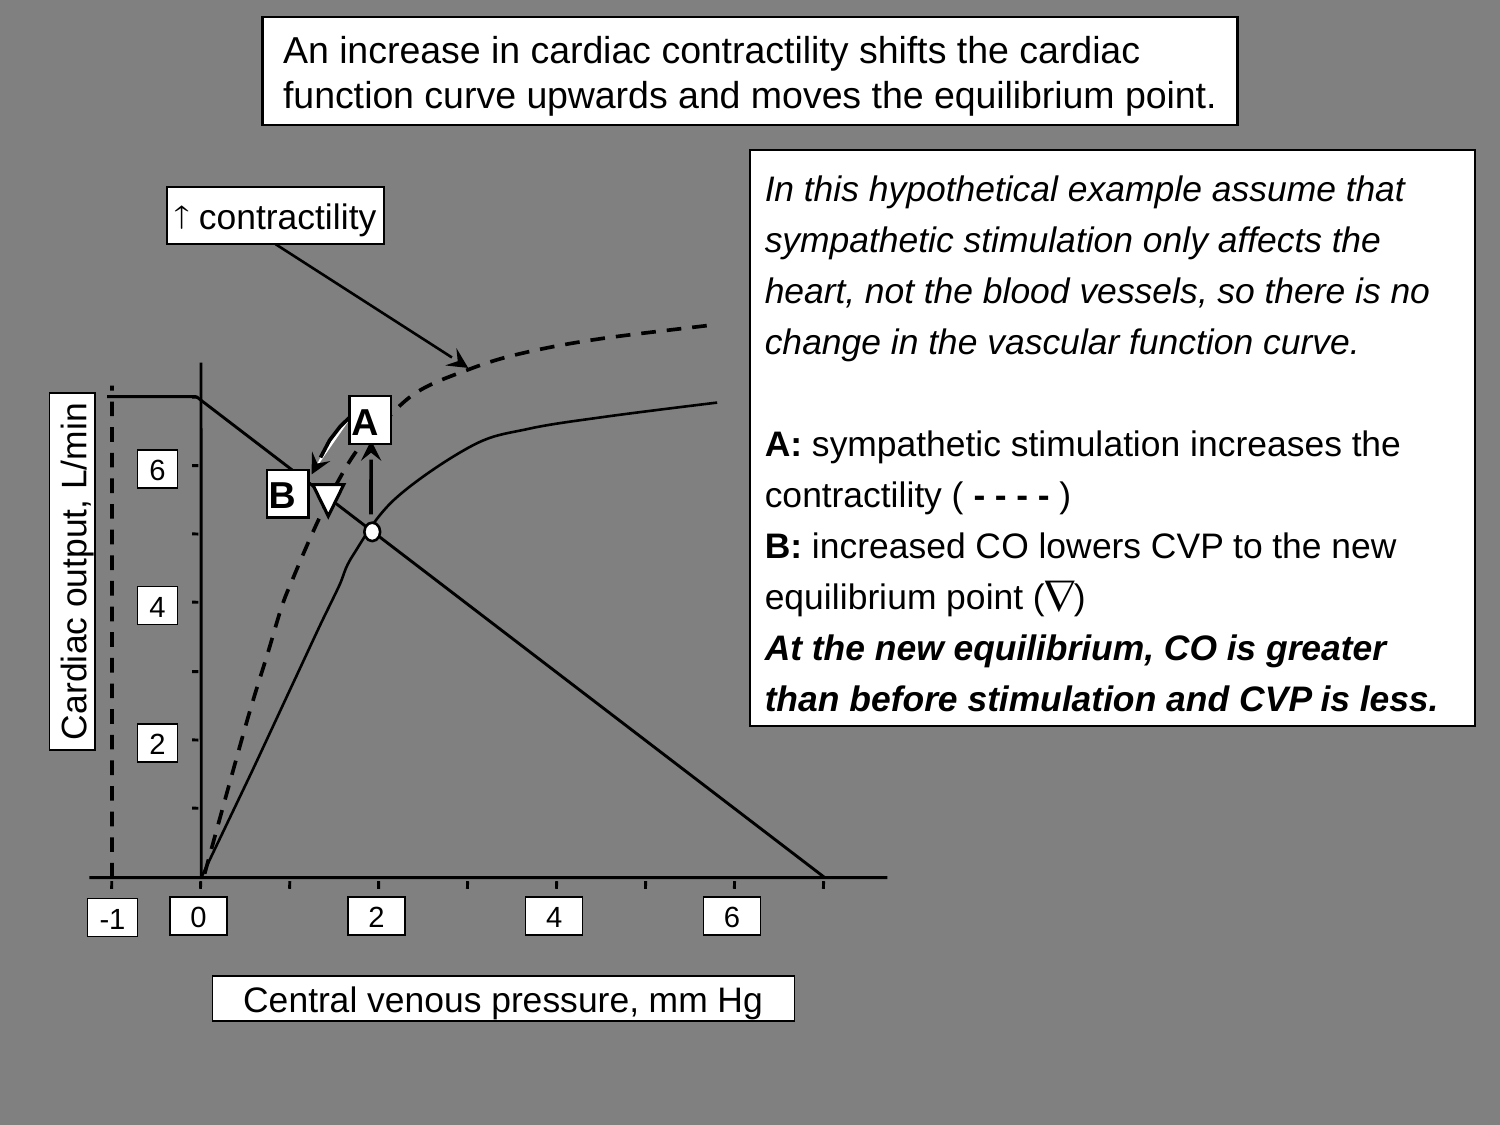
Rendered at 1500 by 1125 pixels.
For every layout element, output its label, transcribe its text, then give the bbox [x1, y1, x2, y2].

text_box In this hypothetical example assume that sympathetic stimulation only affects the heart, not the blood vessels, so there is no change in the vascular function curve. A: sympathetic stimulation increases the contractility ( - - - - ) B: increased CO lowers CVP to the new equilibrium point () At the new equilibrium, CO is greater than before stimulation and CVP is less. [750, 149, 1475, 726]
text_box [48, 186, 888, 1023]
title An increase in cardiac contractility shifts the cardiac function curve upwards and moves the equilibrium point. [261, 16, 1239, 126]
